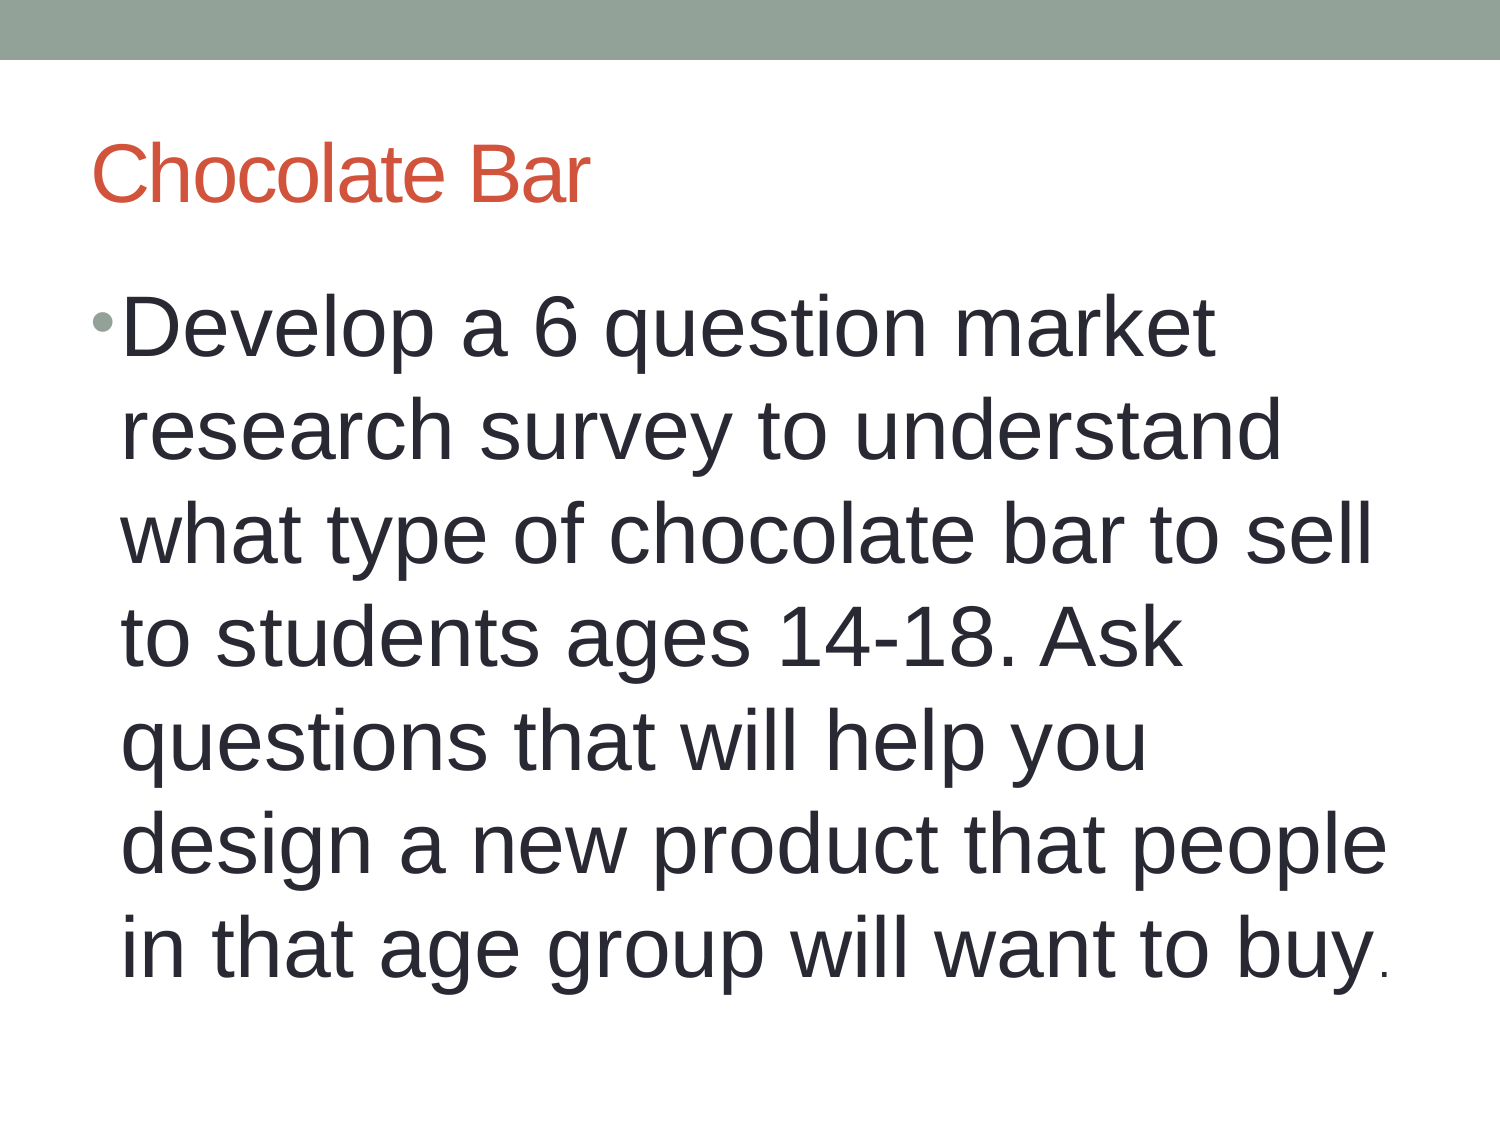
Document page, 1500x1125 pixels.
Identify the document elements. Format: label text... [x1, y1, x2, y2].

title Chocolate Bar [75, 87, 1425, 250]
list Develop a 6 question market research survey to understand what type of chocolate bar to sell to students ages 14-18. Ask questions that will help you design a new product that people in that age group will want to buy. [75, 262, 1425, 1063]
